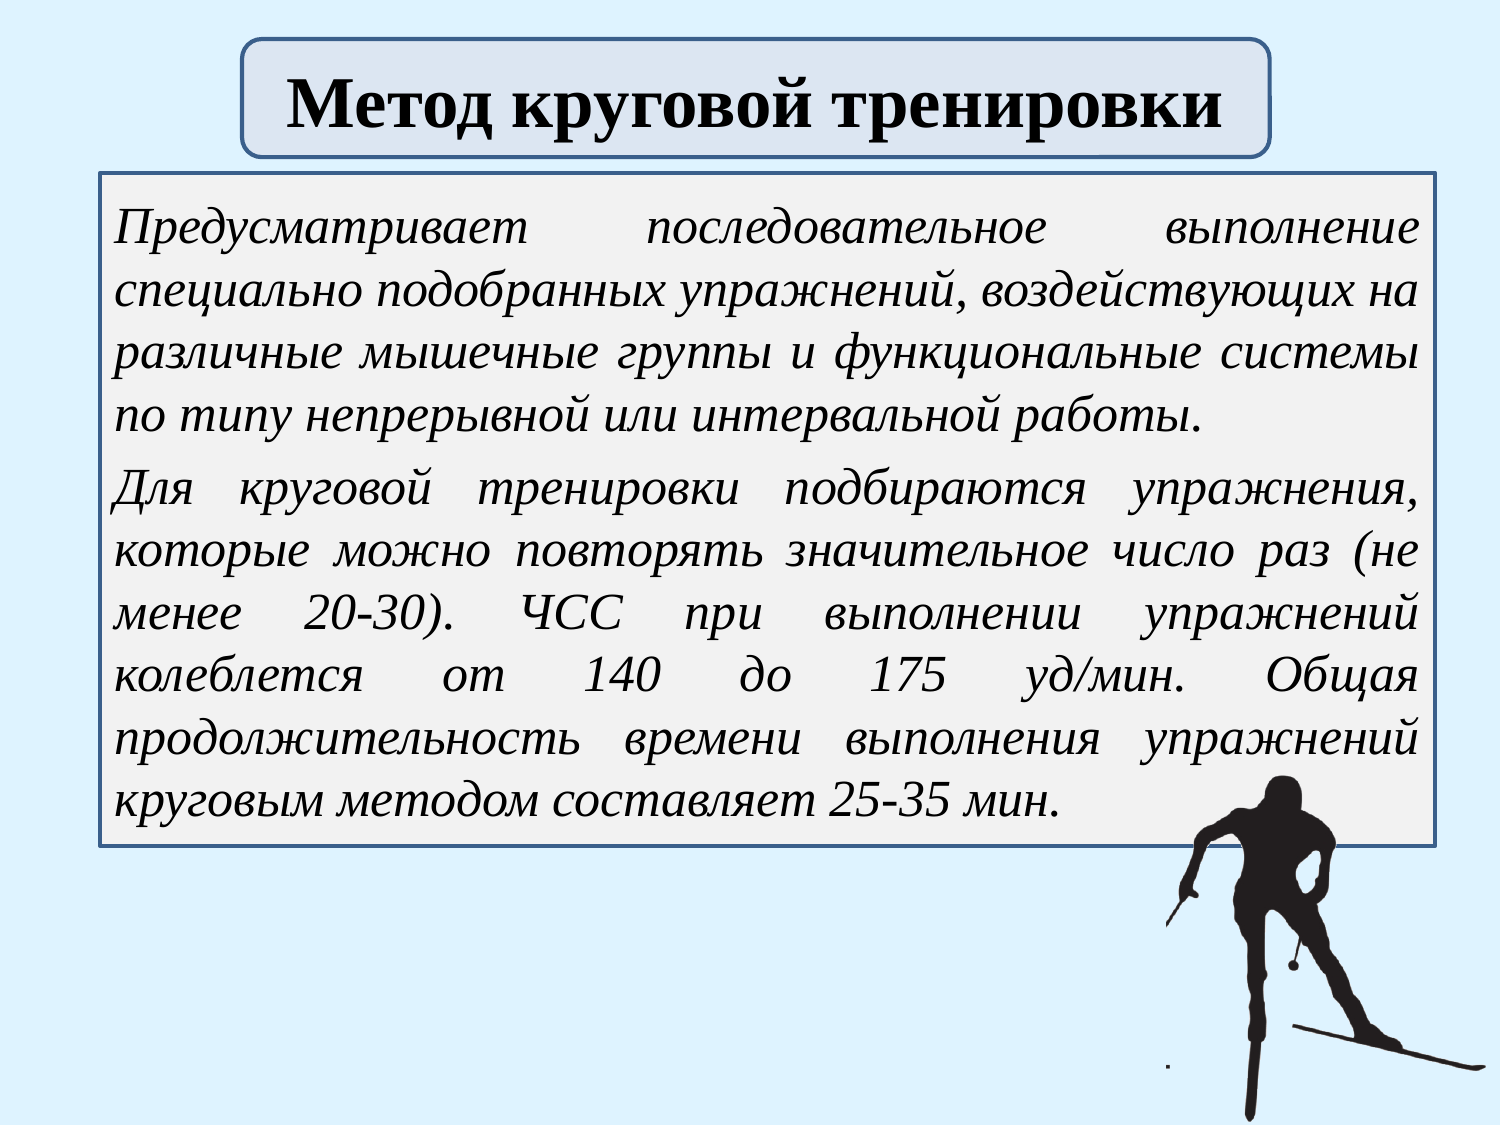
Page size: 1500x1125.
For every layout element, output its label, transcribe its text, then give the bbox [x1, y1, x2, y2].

text_box Предусматривает последовательное выполнение специально подобранных упражнений, воздействующих на различные мышечные группы и функциональные системы по типу непрерывной или интервальной работы. Для круговой тренировки подбираются упражнения, которые можно повторять значительное число раз (не менее 20-30). ЧСС при выполнении упражнений колеблется от 140 до 175 уд/мин. Общая продолжительность времени выполнения упражнений круговым методом составляет 25-35 мин. [98, 171, 1437, 848]
text_box Метод круговой тренировки [239, 36, 1272, 160]
picture [1009, 743, 1500, 1125]
